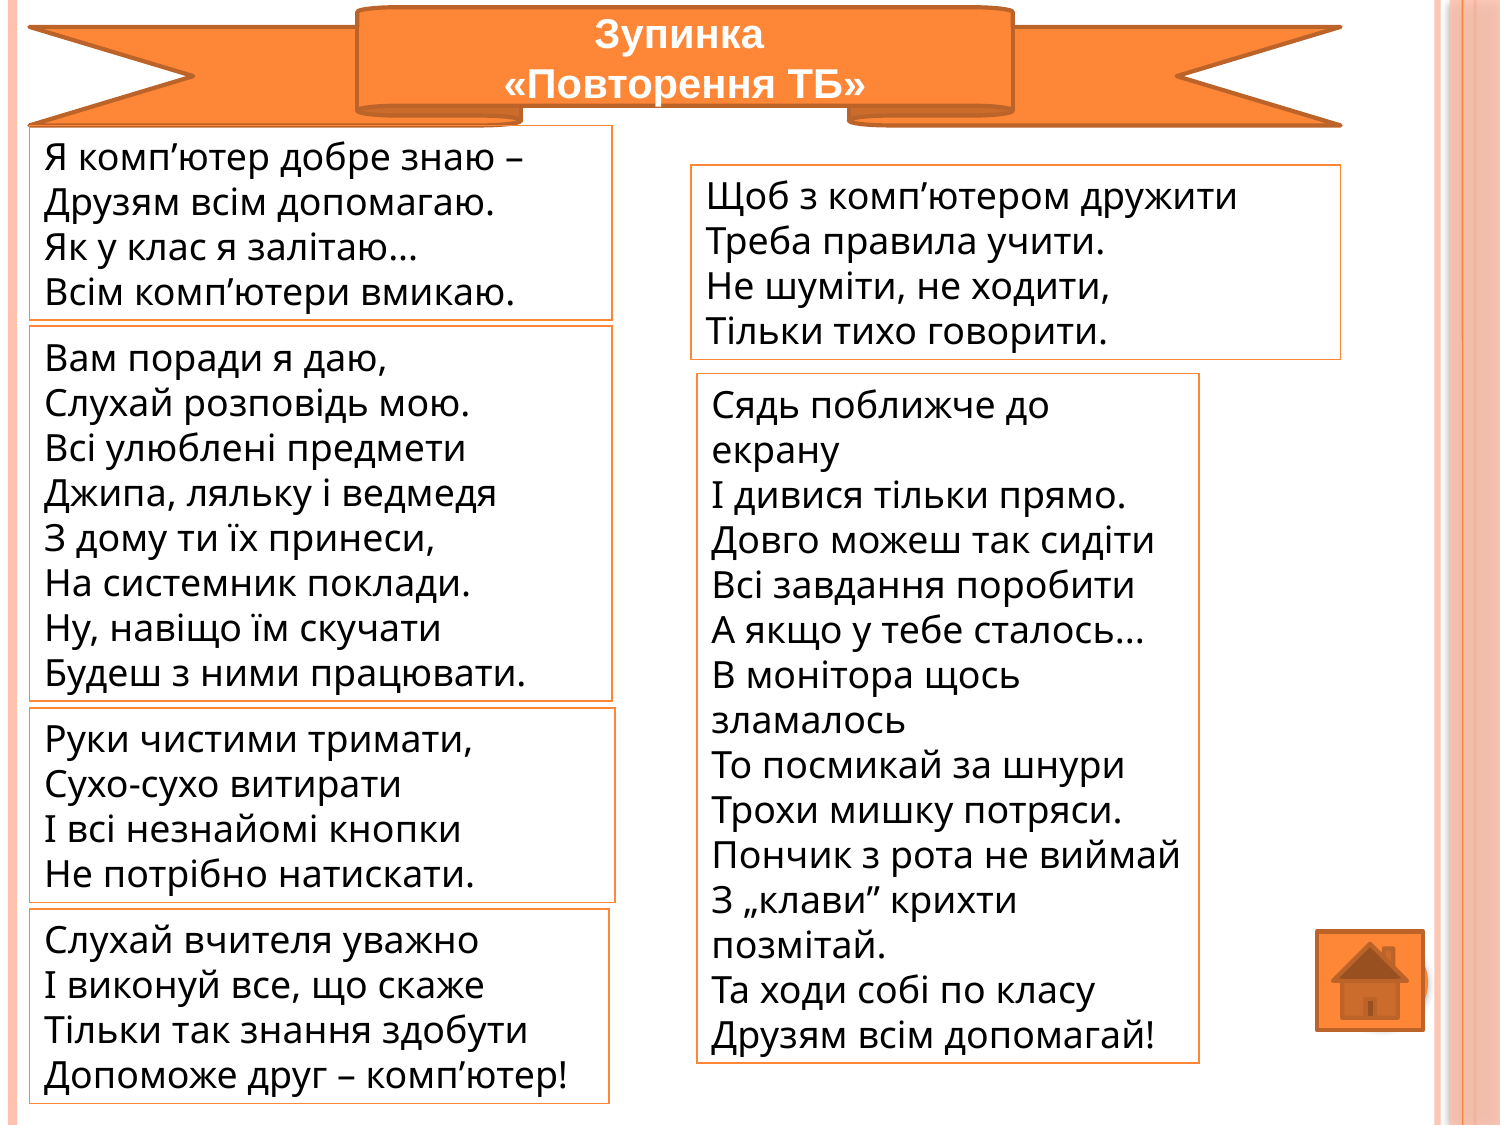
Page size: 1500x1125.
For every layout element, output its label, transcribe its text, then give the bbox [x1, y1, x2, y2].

text_box Сядь поближче до екрану І дивися тільки прямо. Довго можеш так сидіти Всі завдання поробити А якщо у тебе сталось... В монітора щось зламалось То посмикай за шнури Трохи мишку потряси. Пончик з рота не виймай З „клави” крихти позмітай. Та ходи собі по класу Друзям всім допомагай! [696, 373, 1199, 1064]
text_box Щоб з комп’ютером дружити Треба правила учити. Не шуміти, не ходити, Тільки тихо говорити. [690, 164, 1341, 360]
text_box Руки чистими тримати, Сухо-сухо витирати І всі незнайомі кнопки Не потрібно натискати. [29, 708, 616, 903]
text_box [1315, 929, 1425, 1032]
text_box Слухай вчителя уважно І виконуй все, що скаже Тільки так знання здобути Допоможе друг – комп’ютер! [29, 908, 609, 1104]
text_box Я комп’ютер добре знаю – Друзям всім допомагаю. Як у клас я залітаю... Всім комп’ютери вмикаю. [29, 125, 612, 321]
text_box Вам поради я даю, Слухай розповідь мою. Всі улюблені предмети Джипа, ляльку і ведмедя З дому ти їх принеси, На системник поклади. Ну, навіщо їм скучати Будеш з ними працювати. [29, 326, 612, 701]
text_box Зупинка «Повторення ТБ» [27, 5, 1343, 128]
